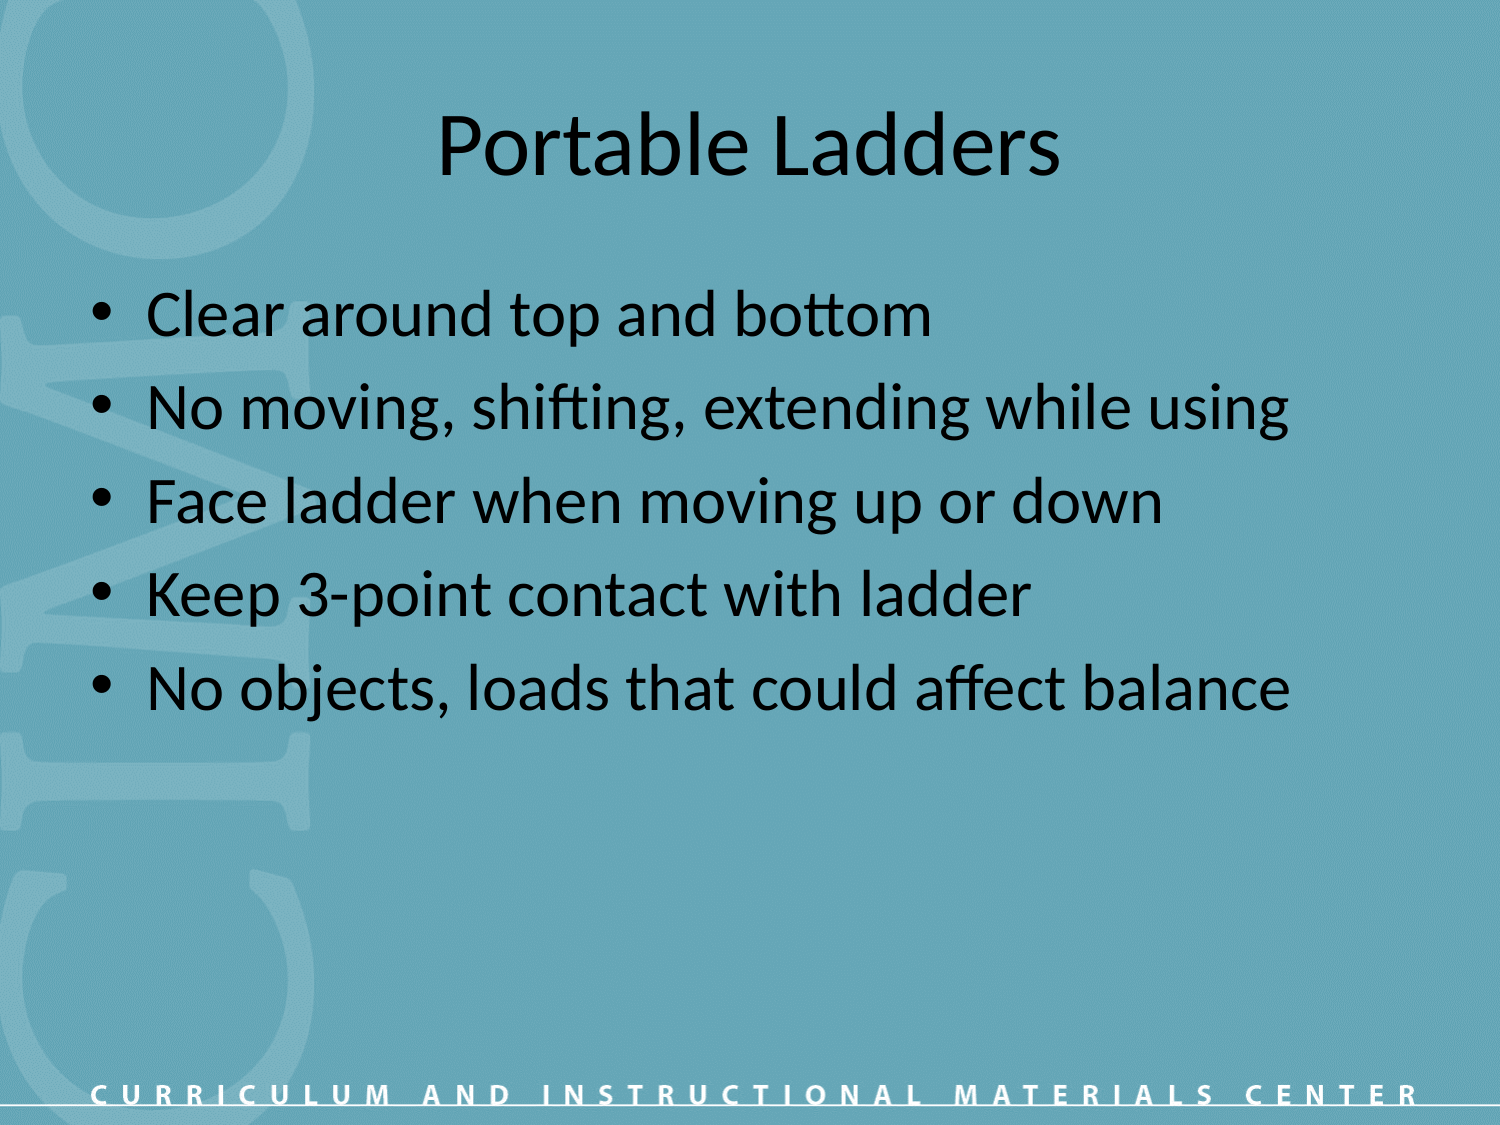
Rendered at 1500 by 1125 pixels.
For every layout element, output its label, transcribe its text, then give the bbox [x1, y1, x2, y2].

list Clear around top and bottom No moving, shifting, extending while using Face ladder when moving up or down Keep 3-point contact with ladder No objects, loads that could affect balance [75, 262, 1425, 1005]
title Portable Ladders [75, 45, 1425, 233]
